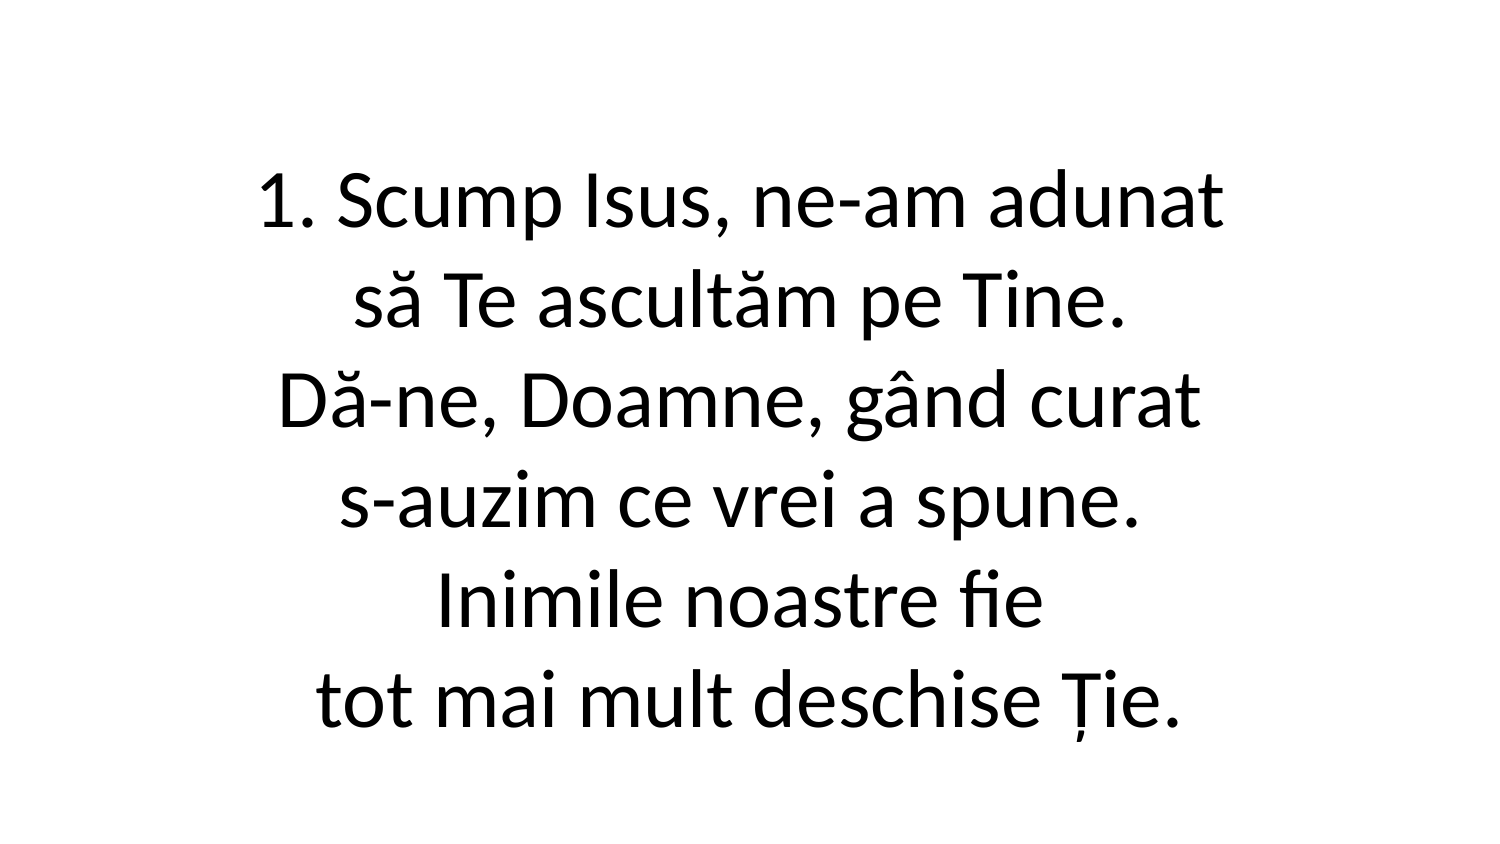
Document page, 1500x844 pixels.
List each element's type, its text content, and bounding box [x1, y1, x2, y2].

text_box 1. Scump Isus, ne-am adunat să Te ascultăm pe Tine. Dă-ne, Doamne, gând curat s-auzim ce vrei a spune. Inimile noastre fie tot mai mult deschise Ție. [239, 92, 1261, 752]
